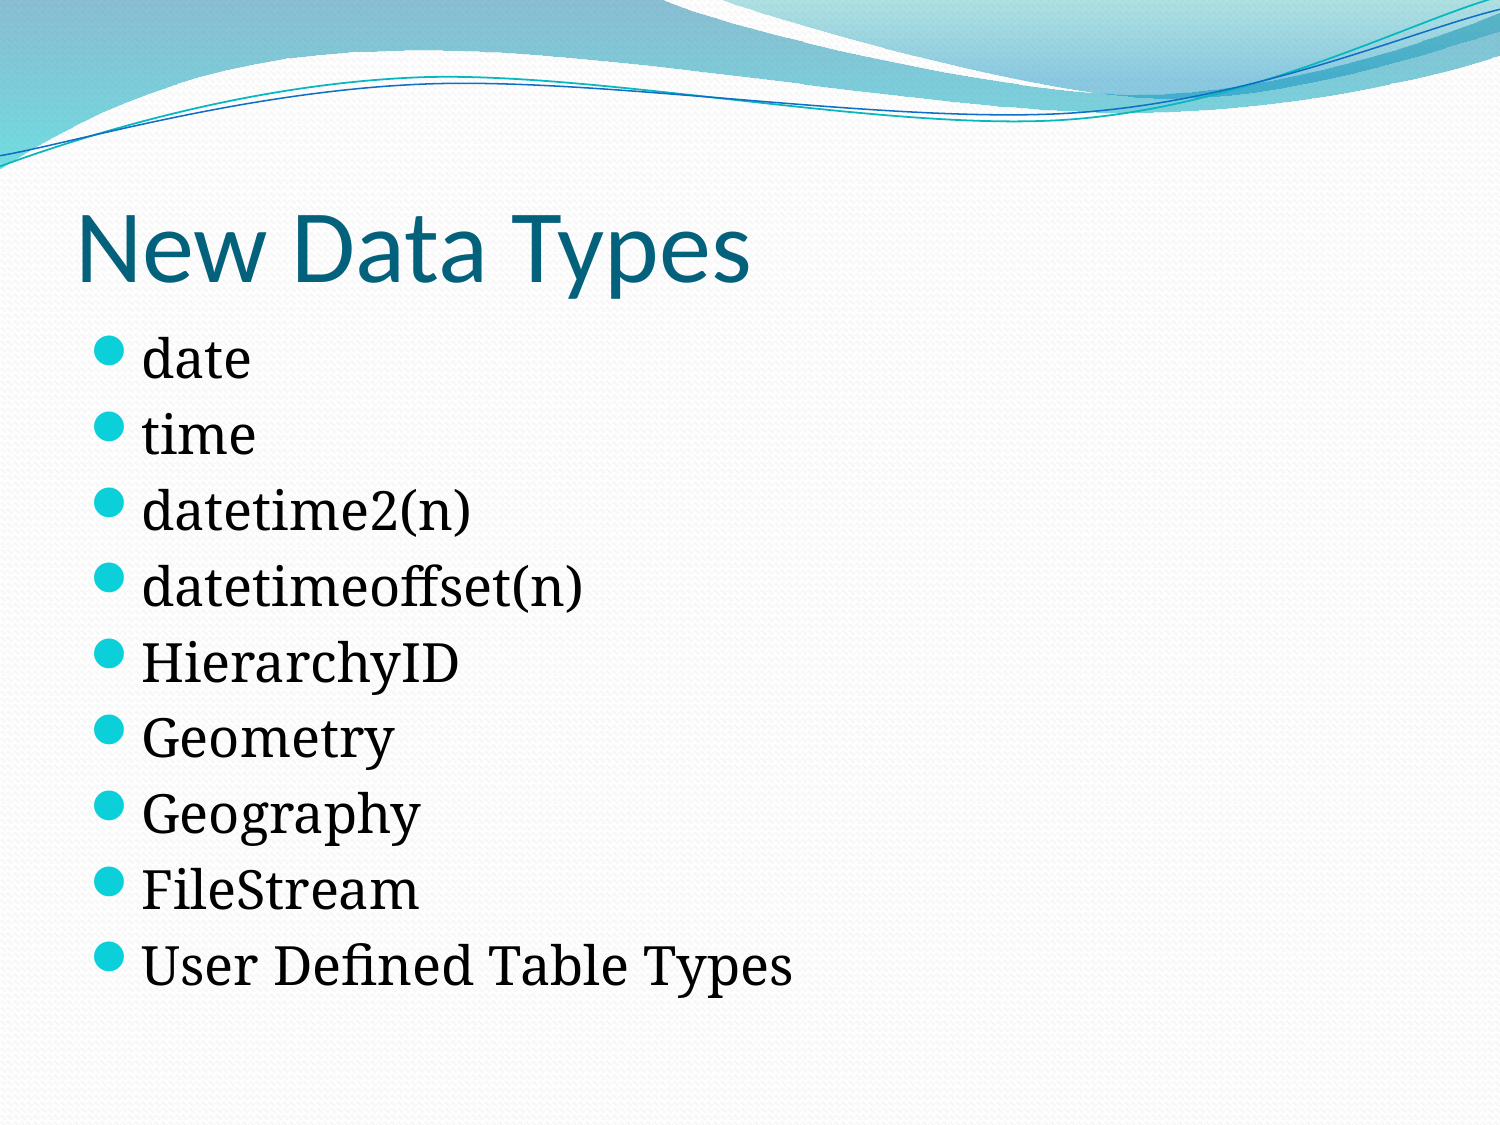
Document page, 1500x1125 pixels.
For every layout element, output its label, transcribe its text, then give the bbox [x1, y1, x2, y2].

list date time datetime2(n) datetimeoffset(n) HierarchyID Geometry Geography FileStream User Defined Table Types [75, 317, 1425, 1038]
title New Data Types [75, 115, 1425, 303]
